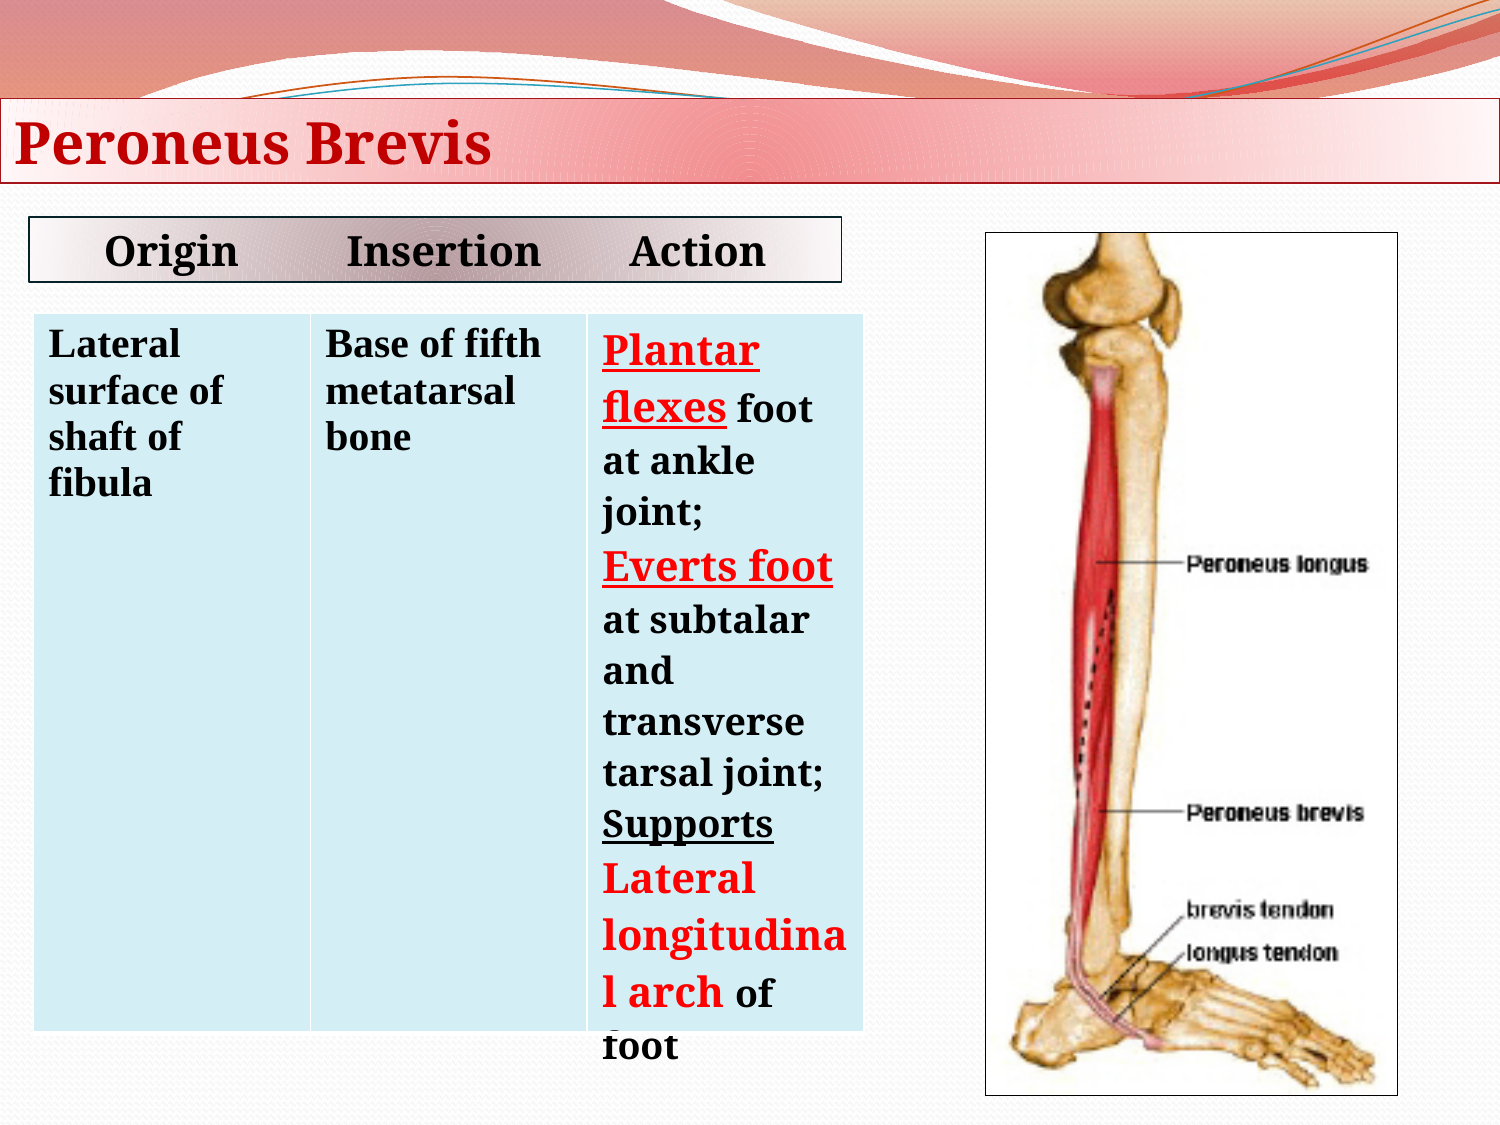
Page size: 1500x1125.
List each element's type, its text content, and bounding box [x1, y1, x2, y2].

table_header Lateral surface of shaft of fibula [34, 314, 310, 1031]
text_box Peroneus Brevis [0, 98, 1500, 184]
picture [985, 231, 1399, 1097]
table_header Base of fifth metatarsal bone [311, 314, 586, 1031]
table_header Plantar flexes foot at ankle joint; Everts foot at subtalar and transverse tarsal joint; Supports Lateral longitudinal arch of foot [588, 314, 863, 1031]
text_box Origin Insertion Action [28, 216, 842, 283]
